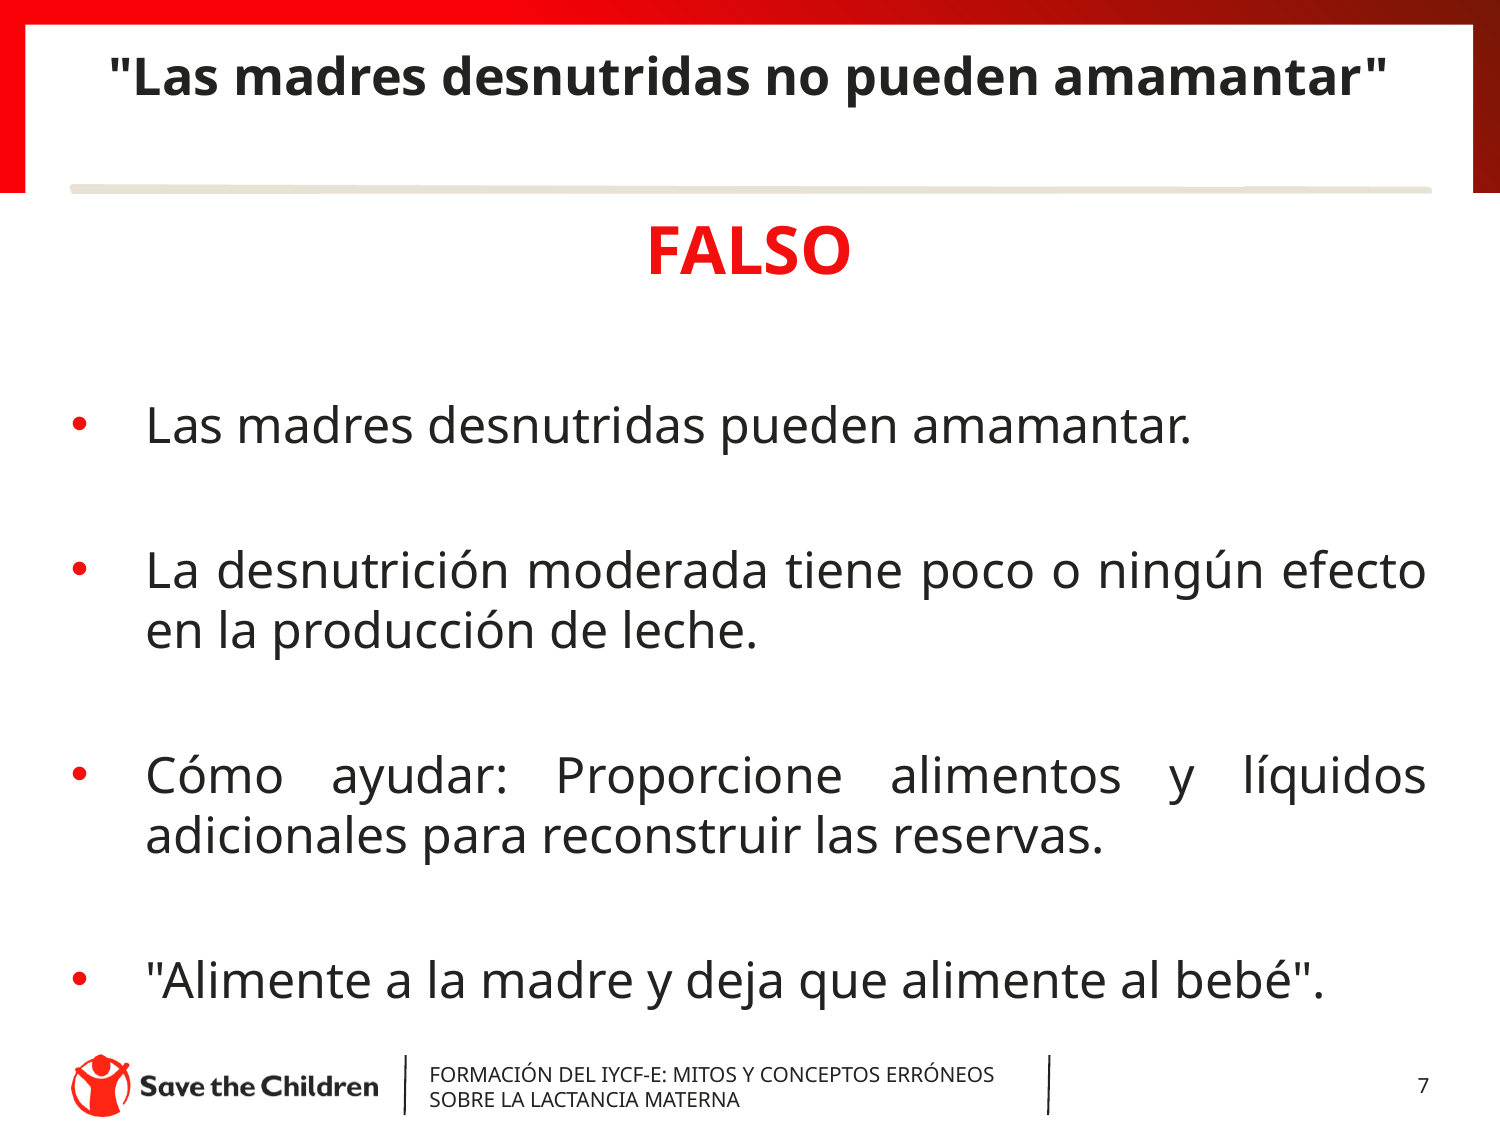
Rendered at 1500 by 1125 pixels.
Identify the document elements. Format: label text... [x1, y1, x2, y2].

title "Las madres desnutridas no pueden amamantar" [69, 33, 1429, 117]
slide_number ‹#› [1317, 1056, 1445, 1117]
picture [69, 184, 1432, 194]
footer FORMACIÓN DEL IYCF-E: MITOS Y CONCEPTOS ERRÓNEOS SOBRE LA LACTANCIA MATERNA [414, 1056, 1042, 1117]
list FALSO Las madres desnutridas pueden amamantar. La desnutrición moderada tiene poco o ningún efecto en la producción de leche. Cómo ayudar: Proporcione alimentos y líquidos adicionales para reconstruir las reservas. "Alimente a la madre y deja que alimente al bebé". [70, 208, 1429, 981]
picture [71, 1054, 378, 1117]
